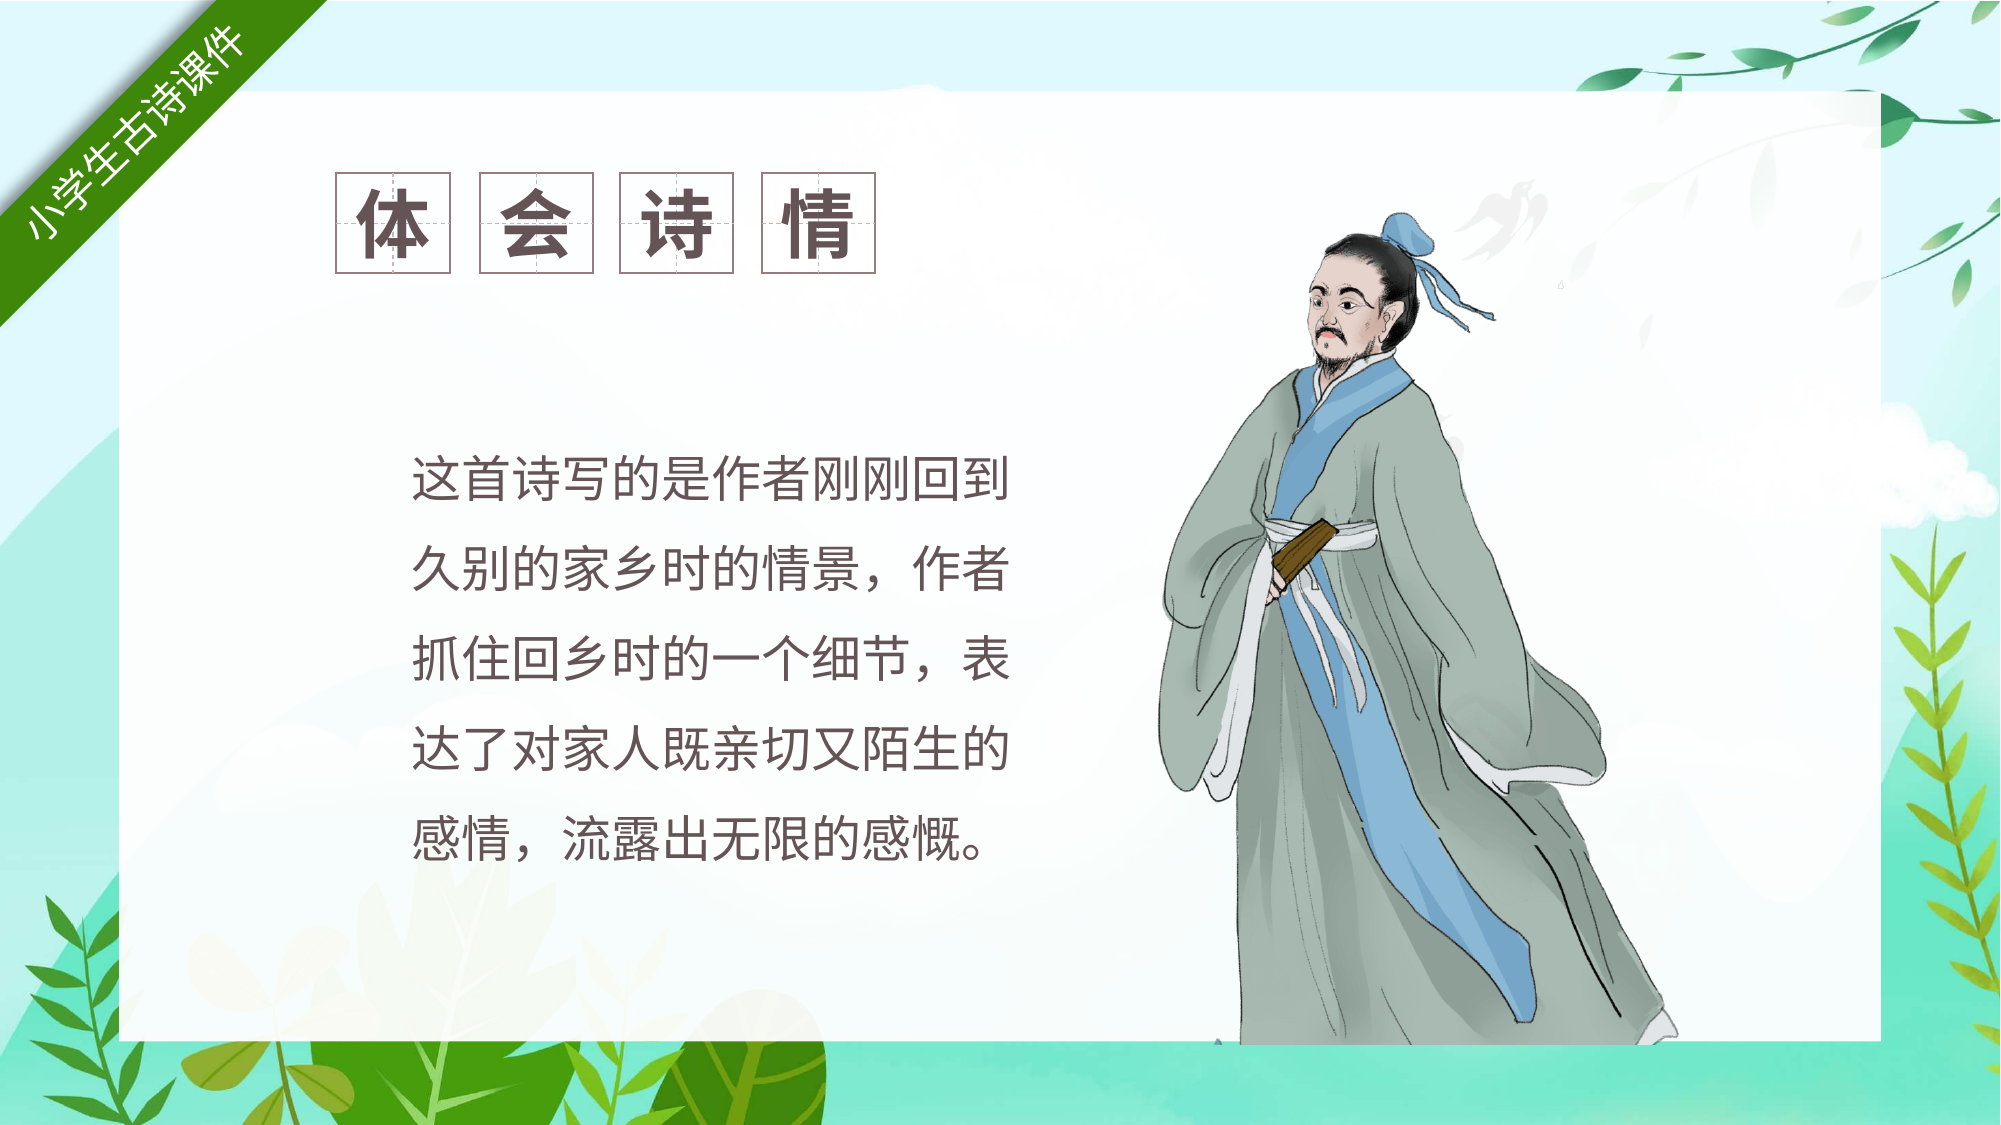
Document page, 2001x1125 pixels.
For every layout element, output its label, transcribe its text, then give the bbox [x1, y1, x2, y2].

picture [0, 1, 2001, 1125]
text_box 这首诗写的是作者刚刚回到久别的家乡时的情景，作者抓住回乡时的一个细节，表达了对家人既亲切又陌生的感情，流露出无限的感慨。 [396, 410, 952, 875]
picture [0, 1, 214, 215]
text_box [336, 170, 875, 277]
